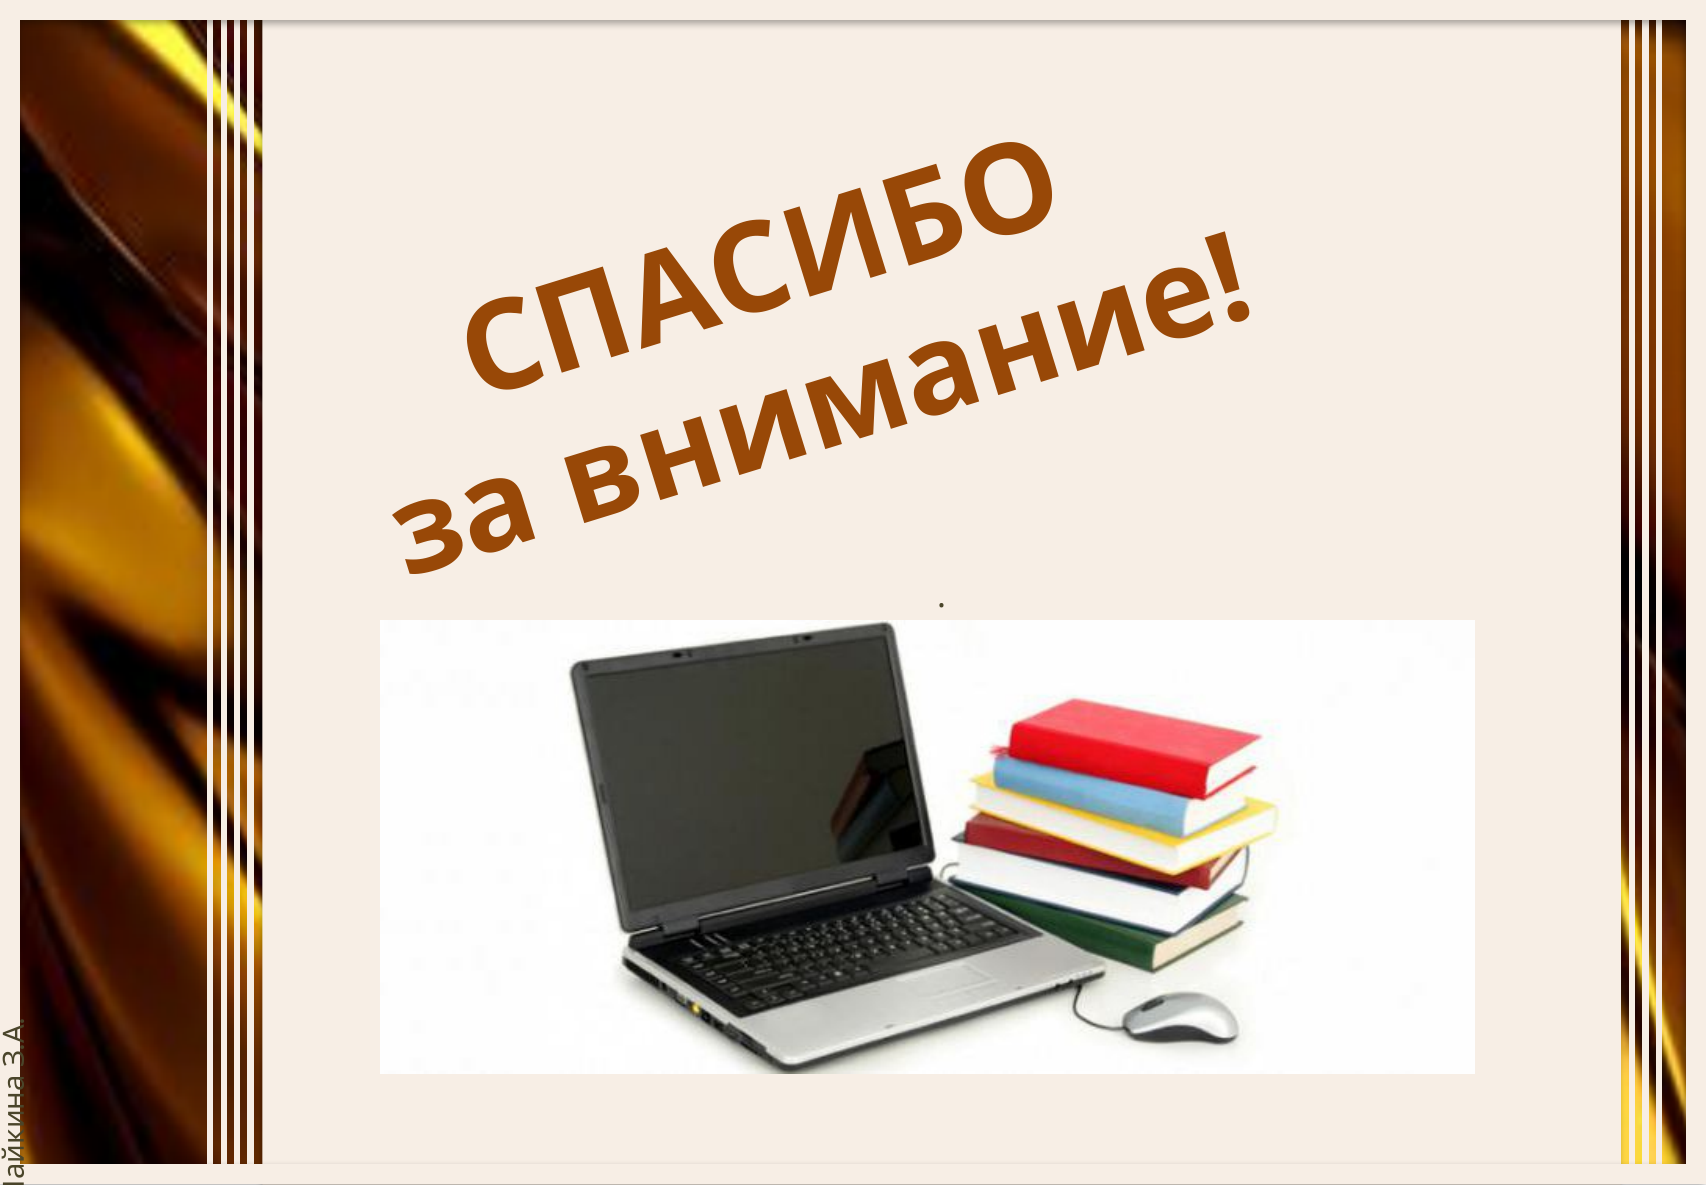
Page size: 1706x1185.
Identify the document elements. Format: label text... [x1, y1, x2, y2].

picture [1662, 20, 1686, 1164]
picture [1635, 20, 1642, 1164]
picture [1649, 20, 1656, 1164]
picture [240, 20, 247, 1164]
picture [1621, 20, 1629, 1164]
text_box СПАСИБО за внимание! [297, 36, 1294, 618]
picture [254, 20, 262, 1164]
picture [20, 20, 207, 1164]
picture [227, 20, 234, 1164]
picture [213, 20, 221, 1164]
picture [380, 620, 1475, 1075]
